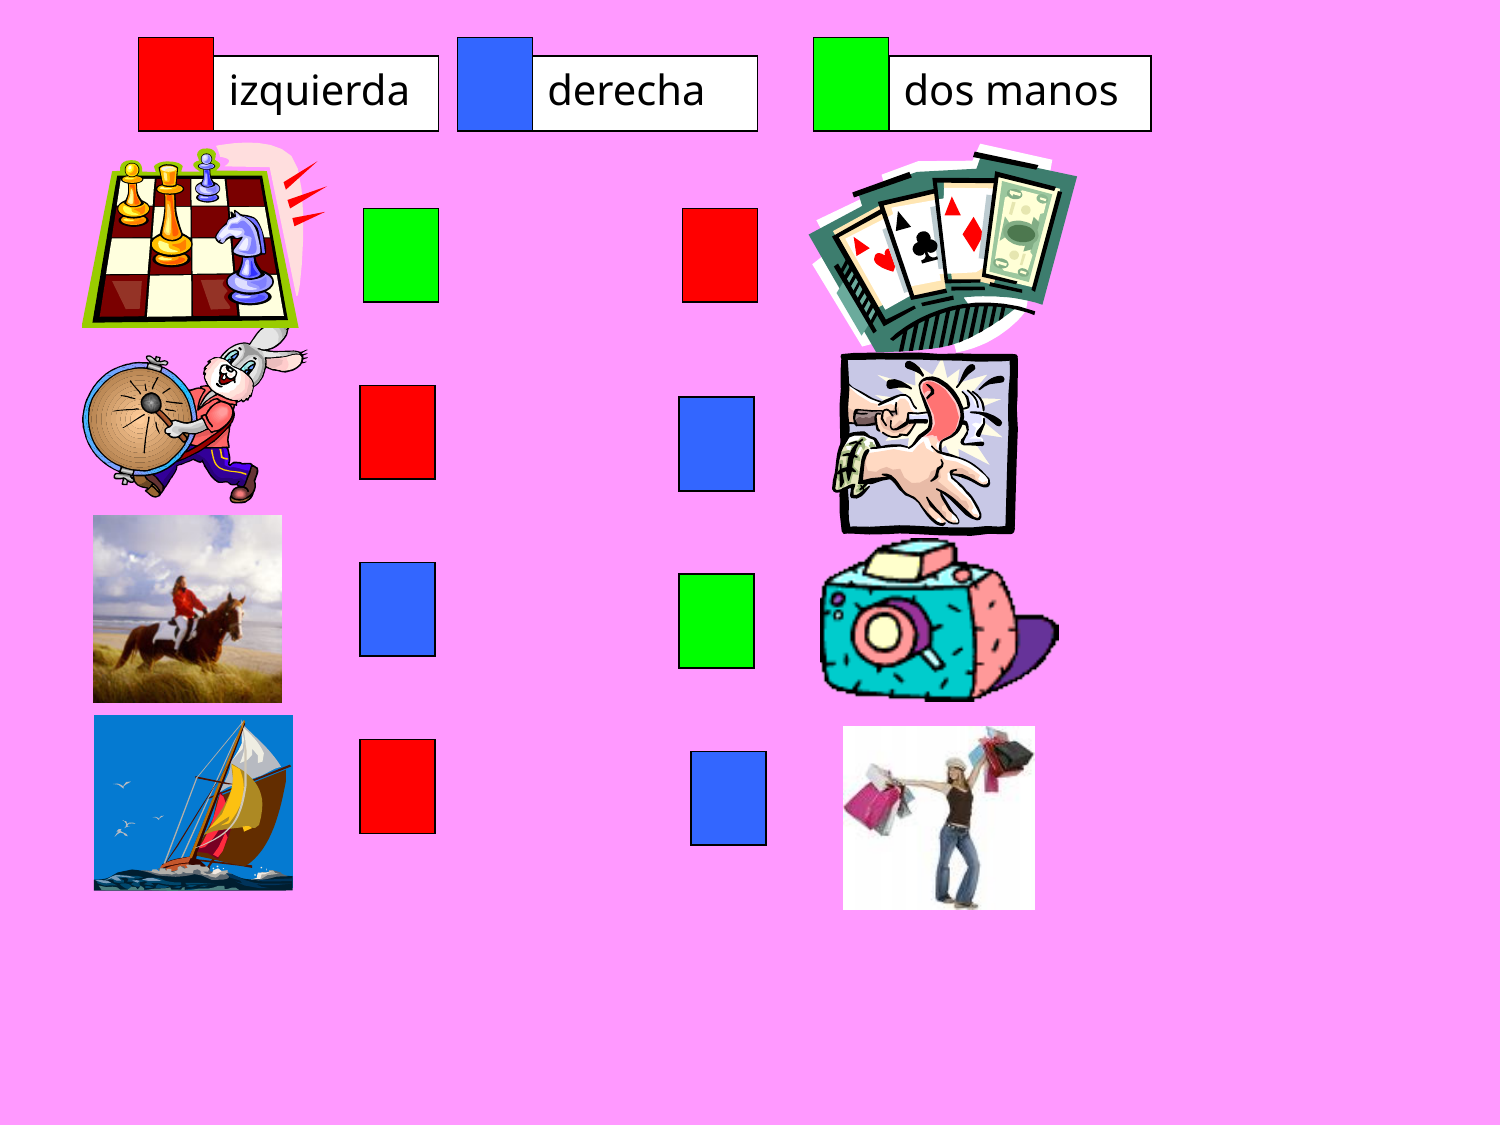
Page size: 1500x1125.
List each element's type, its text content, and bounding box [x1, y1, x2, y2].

picture [93, 515, 282, 704]
picture [808, 140, 1081, 702]
text_box izquierda [213, 56, 439, 132]
text_box [360, 385, 436, 480]
text_box dos manos [888, 56, 1152, 132]
text_box [682, 208, 758, 303]
picture [93, 714, 294, 891]
text_box [360, 739, 436, 834]
text_box [360, 562, 436, 657]
text_box [457, 37, 533, 132]
picture [81, 128, 331, 505]
text_box [138, 37, 214, 127]
text_box [813, 37, 889, 132]
text_box [363, 208, 439, 303]
text_box derecha [532, 56, 758, 132]
text_box [679, 397, 755, 491]
picture [843, 726, 1035, 910]
text_box [679, 574, 755, 668]
text_box [690, 751, 766, 846]
